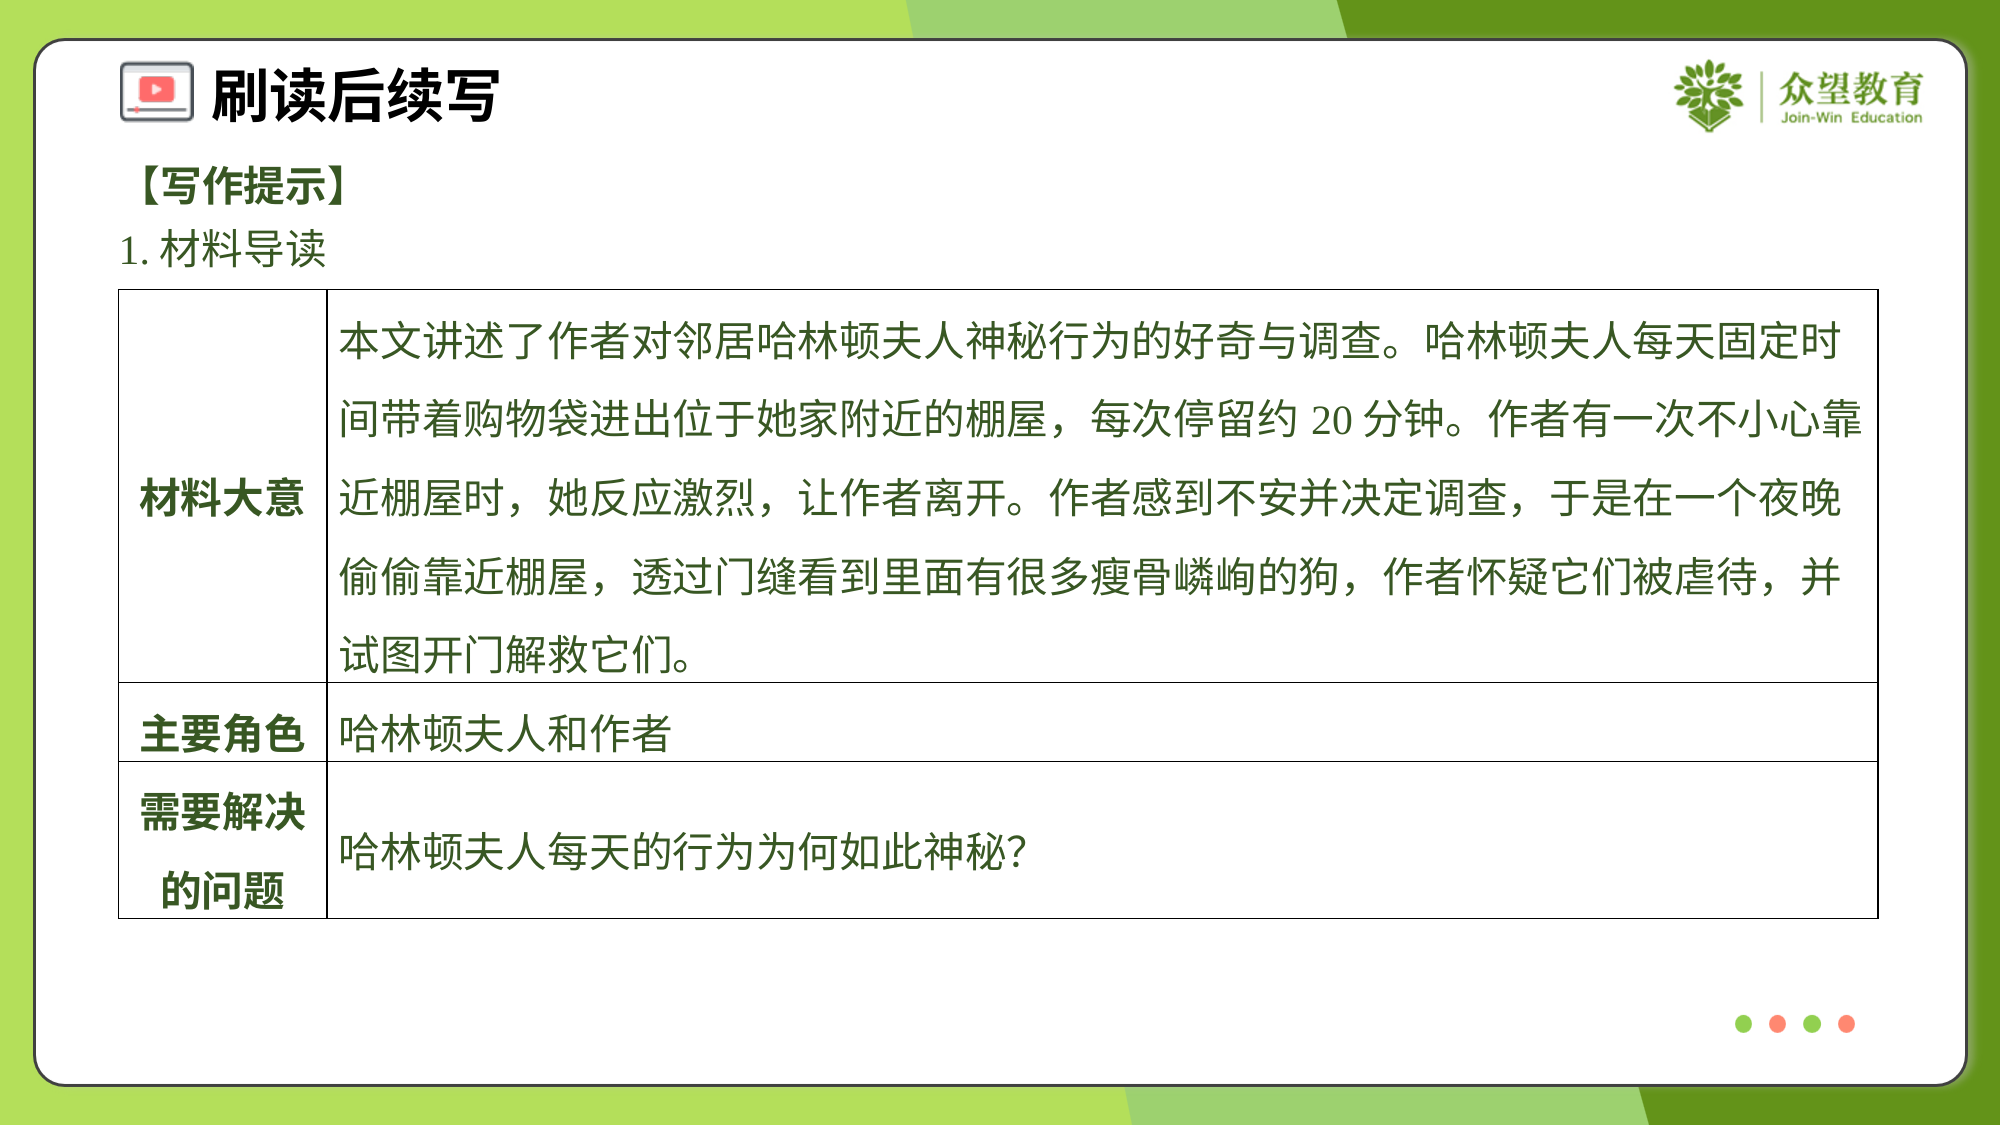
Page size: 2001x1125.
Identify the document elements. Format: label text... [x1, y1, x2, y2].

table_cell 需要解决的问题 [119, 762, 326, 918]
table_header 本文讲述了作者对邻居哈林顿夫人神秘行为的好奇与调查。哈林顿夫人每天固定时间带着购物袋进出位于她家附近的棚屋，每次停留约20分钟。作者有一次不小心靠近棚屋时，她反应激烈，让作者离开。作者感到不安并决定调查，于是在一个夜晚偷偷靠近棚屋，透过门缝看到里面有很多瘦骨嶙峋的狗，作者怀疑它们被虐待，并试图开门解救它们。 [328, 290, 1877, 682]
table_cell 哈林顿夫人和作者 [328, 683, 1877, 761]
table_cell 哈林顿夫人每天的行为为何如此神秘？ [328, 762, 1877, 918]
table_header 材料大意 [119, 290, 326, 682]
picture [0, 0, 2000, 1125]
table_cell 主要角色 [119, 683, 326, 761]
text_box 【写作提示】 1.材料导读 [118, 147, 1883, 268]
